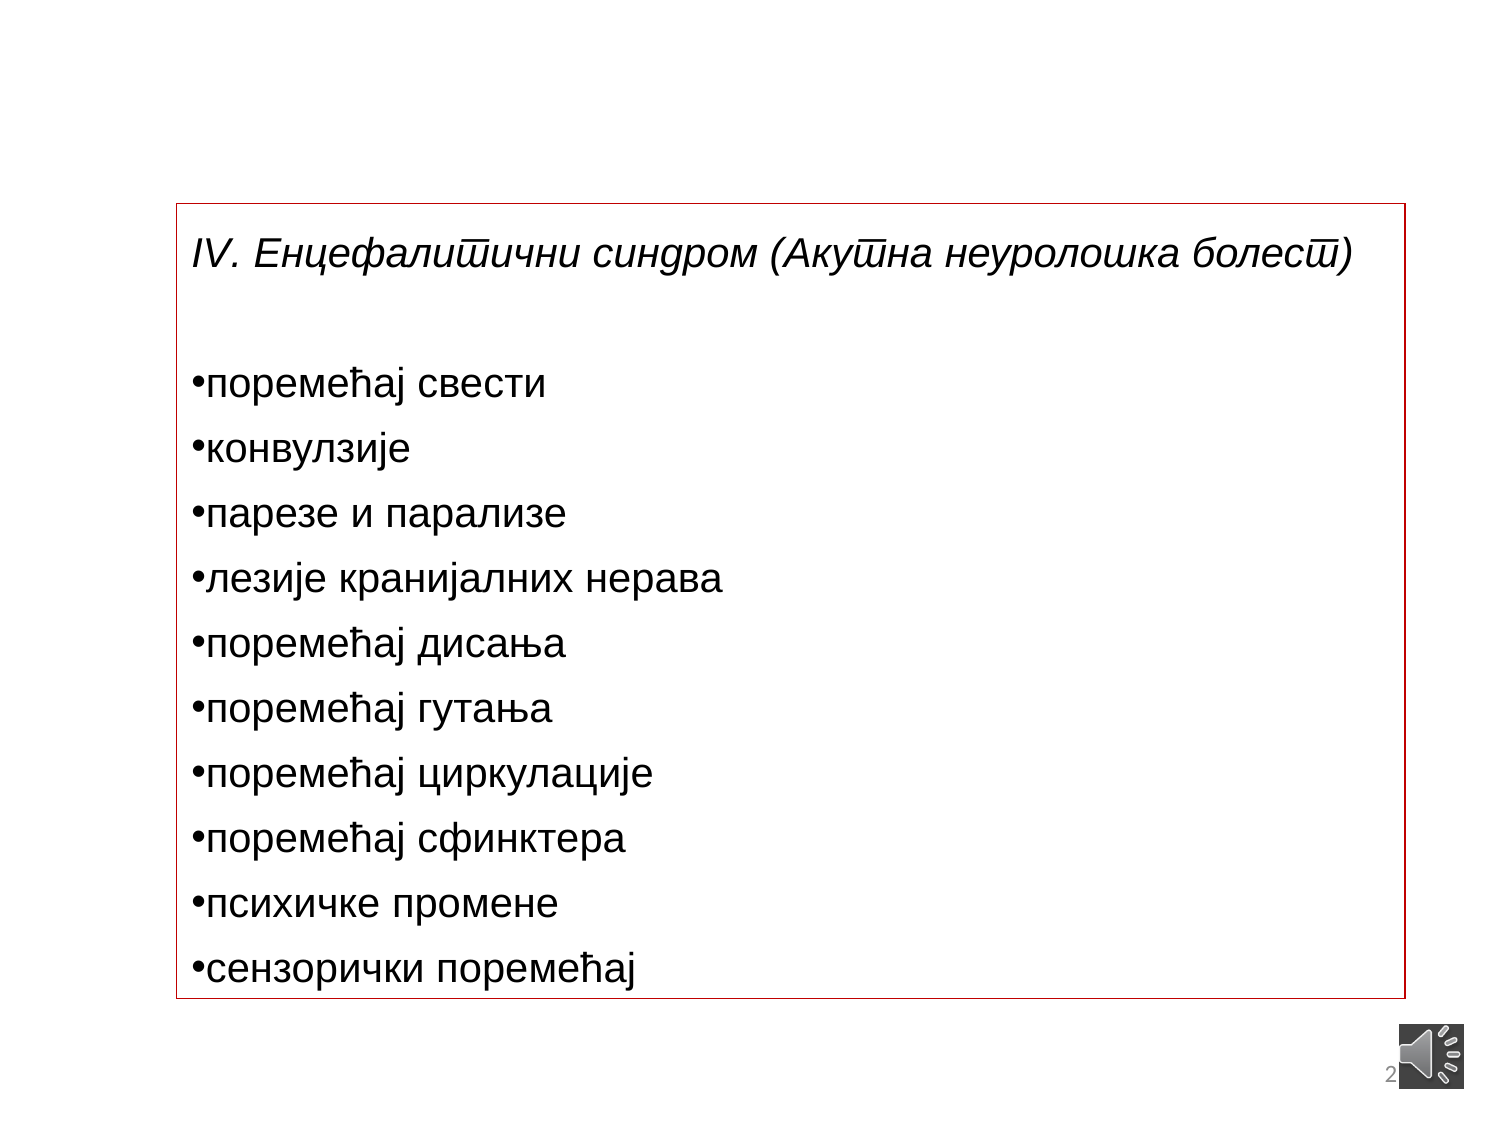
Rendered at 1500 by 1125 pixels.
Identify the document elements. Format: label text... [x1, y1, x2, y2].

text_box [1397, 1022, 1465, 1090]
text_box IV. Енцефалитични синдром (Акутна неуролошка болест) поремећај свести конвулзије парезе и парализе лезије кранијалних нерава поремећај дисања поремећај гутања поремећај циркулације поремећај сфинктера психичке промене сензорички поремећај [176, 203, 1406, 999]
slide_number 21 [1074, 1042, 1425, 1103]
